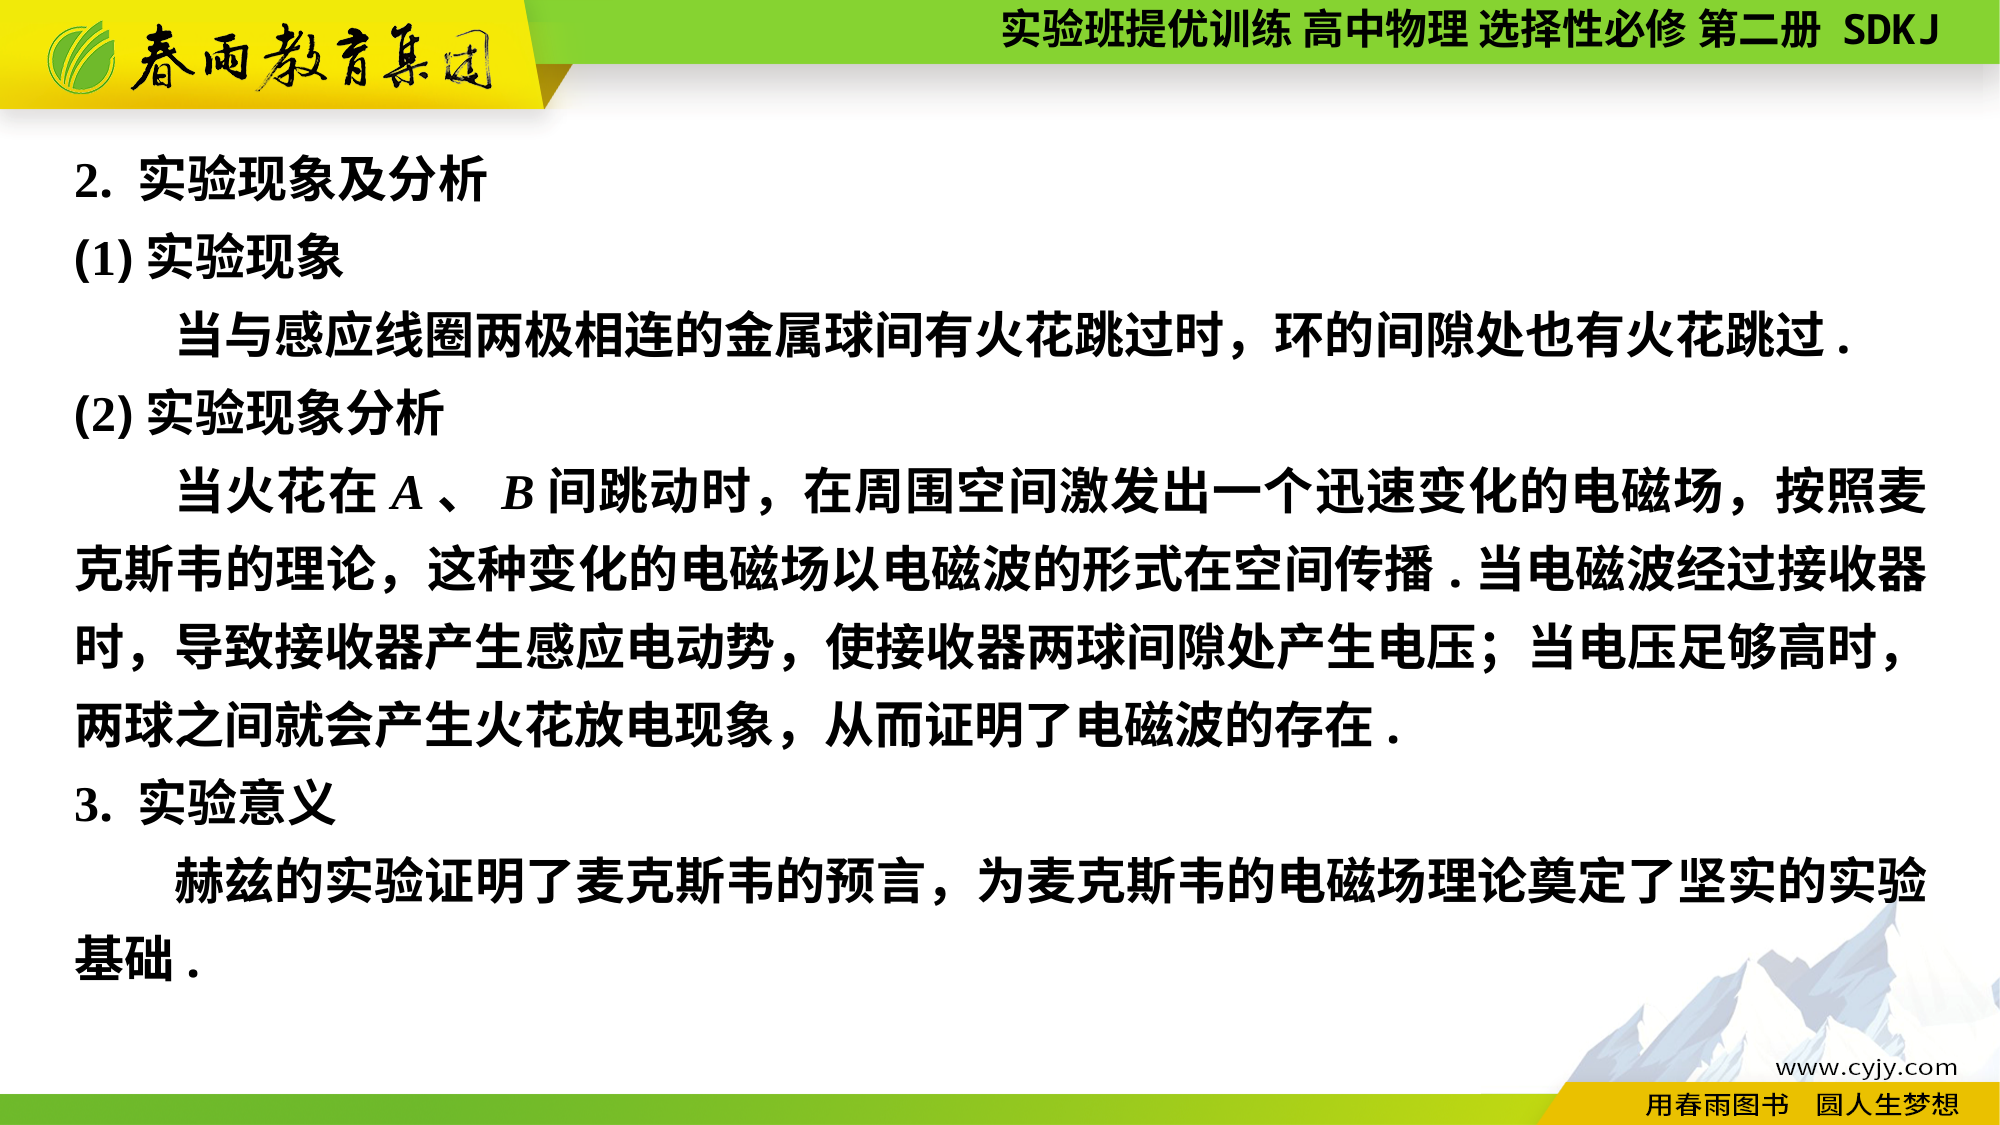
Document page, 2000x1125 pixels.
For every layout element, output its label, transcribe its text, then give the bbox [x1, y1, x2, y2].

list 2. 实验现象及分析 (1)实验现象 当与感应线圈两极相连的金属球间有火花跳过时，环的间隙处也有火花跳过. (2)实验现象分析 当火花在A、B间跳动时，在周围空间激发出一个迅速变化的电磁场，按照麦克斯韦的理论，这种变化的电磁场以电磁波的形式在空间传播.当电磁波经过接收器时，导致接收器产生感应电动势，使接收器两球间隙处产生电压；当电压足够高时，两球之间就会产生火花放电现象，从而证明了电磁波的存在. 3. 实验意义 赫兹的实验证明了麦克斯韦的预言，为麦克斯韦的电磁场理论奠定了坚实的实验基础. [59, 122, 1944, 996]
picture [0, 0, 2000, 1125]
